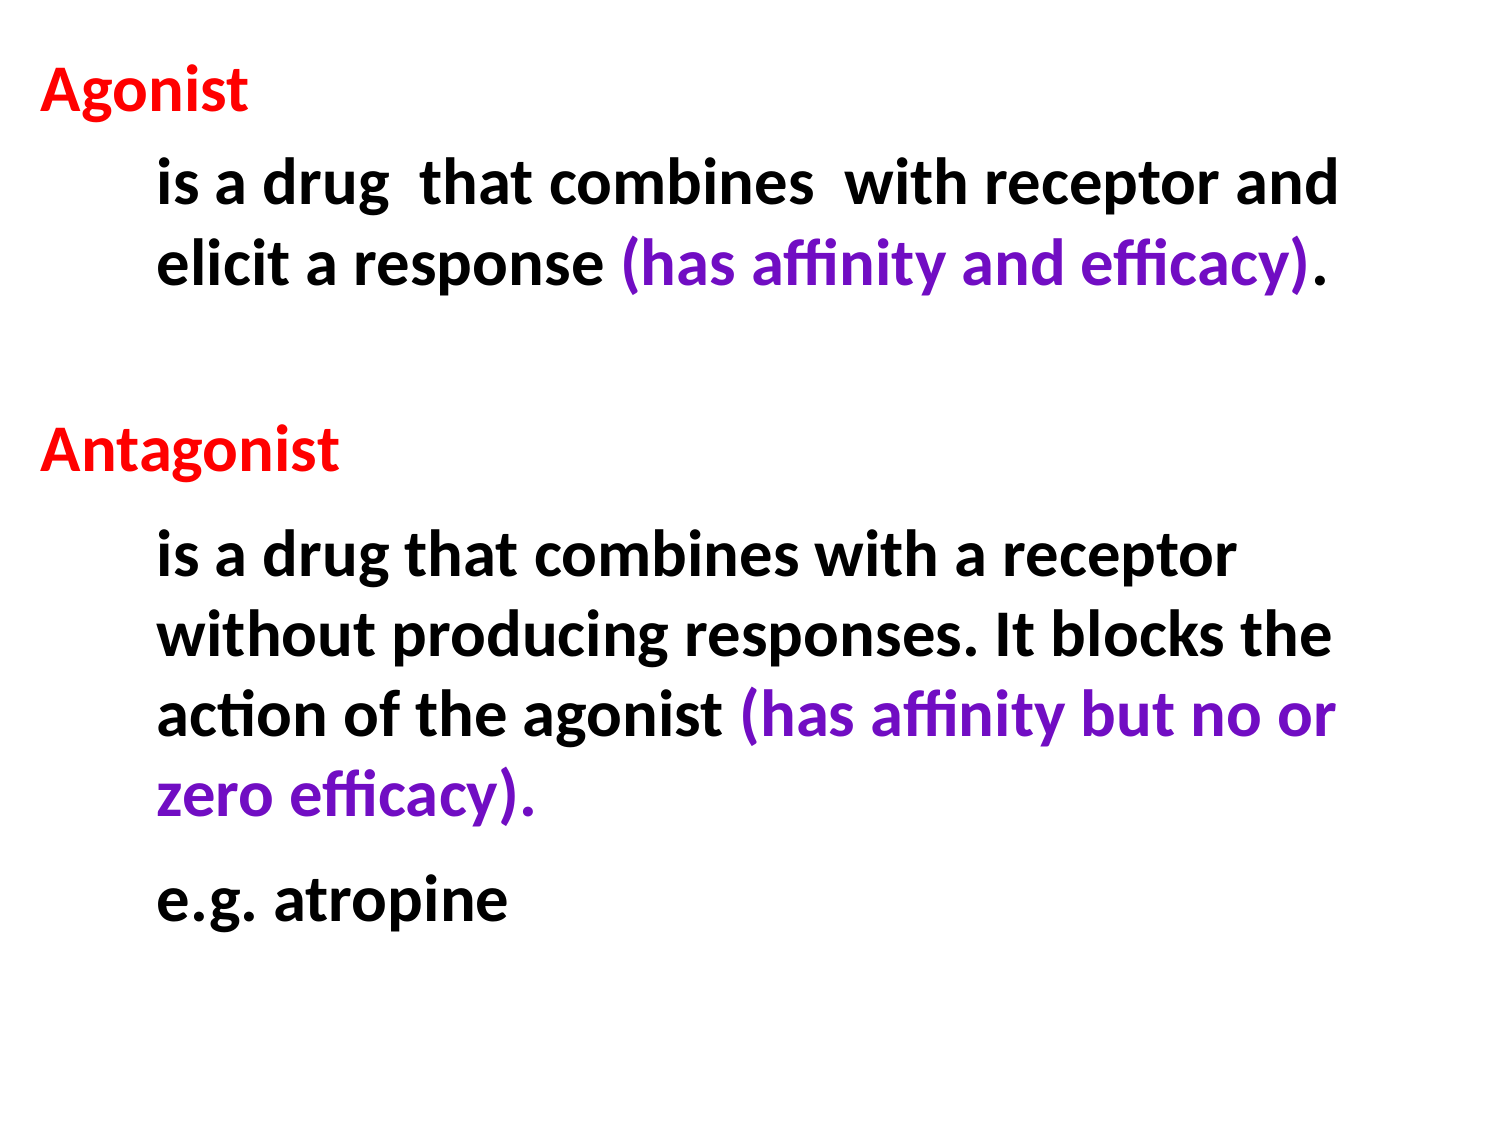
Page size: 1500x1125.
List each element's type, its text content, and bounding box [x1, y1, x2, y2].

list Agonist is a drug that combines with receptor and elicit a response (has affinity and efficacy). Antagonist is a drug that combines with a receptor without producing responses. It blocks the action of the agonist (has affinity but no or zero efficacy). e.g. atropine [24, 37, 1460, 1071]
